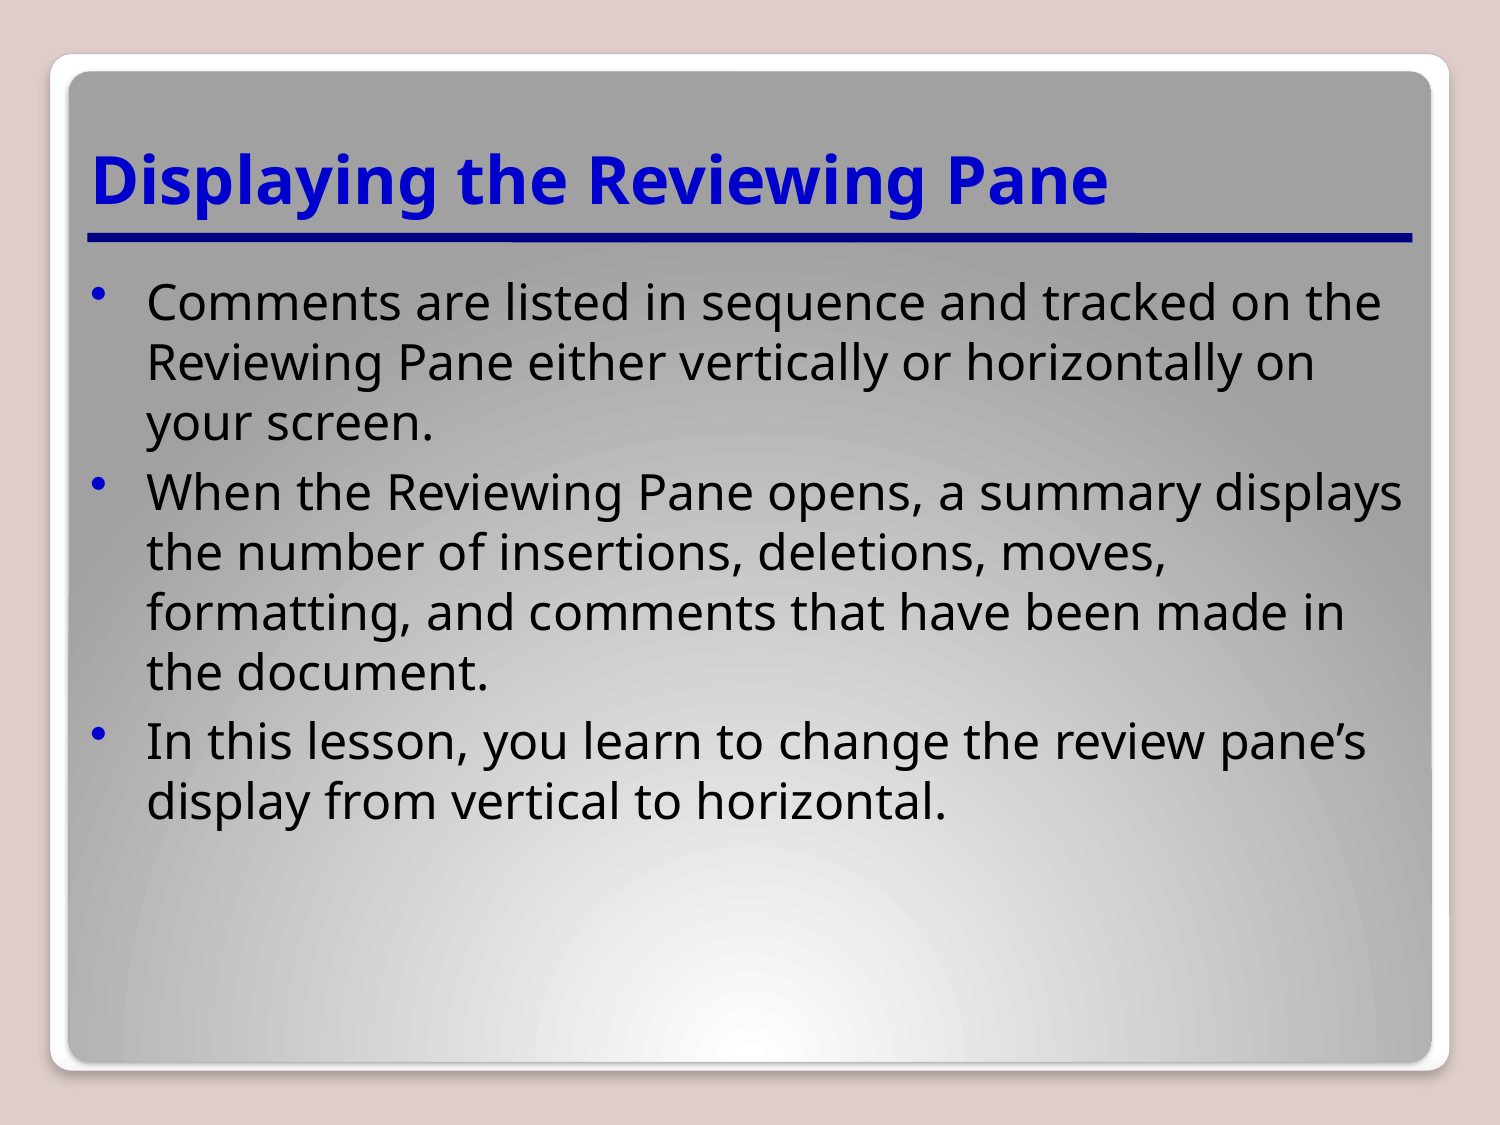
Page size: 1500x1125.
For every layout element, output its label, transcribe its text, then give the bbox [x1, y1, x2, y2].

list Comments are listed in sequence and tracked on the Reviewing Pane either vertically or horizontally on your screen. When the Reviewing Pane opens, a summary displays the number of insertions, deletions, moves, formatting, and comments that have been made in the document. In this lesson, you learn to change the review pane’s display from vertical to horizontal. [74, 262, 1426, 1063]
title Displaying the Reviewing Pane [74, 74, 1426, 226]
